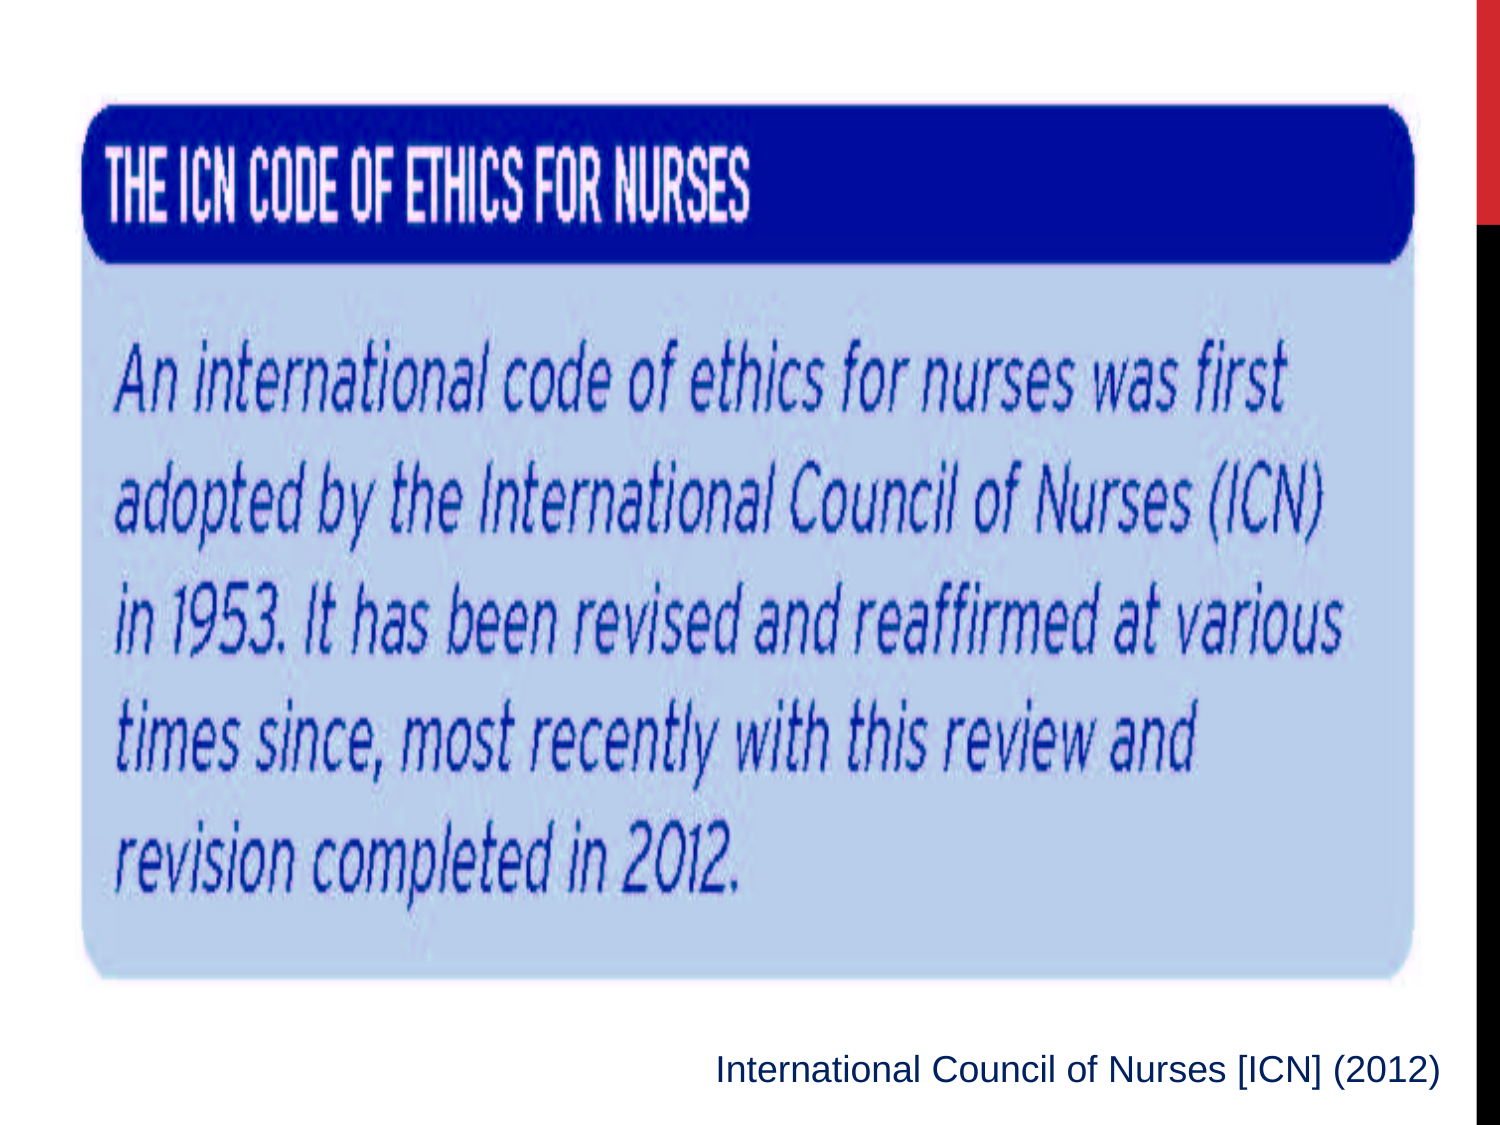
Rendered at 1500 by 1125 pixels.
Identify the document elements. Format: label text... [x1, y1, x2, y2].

picture [74, 92, 1430, 988]
text_box International Council of Nurses [ICN] (2012) [700, 1037, 1457, 1098]
